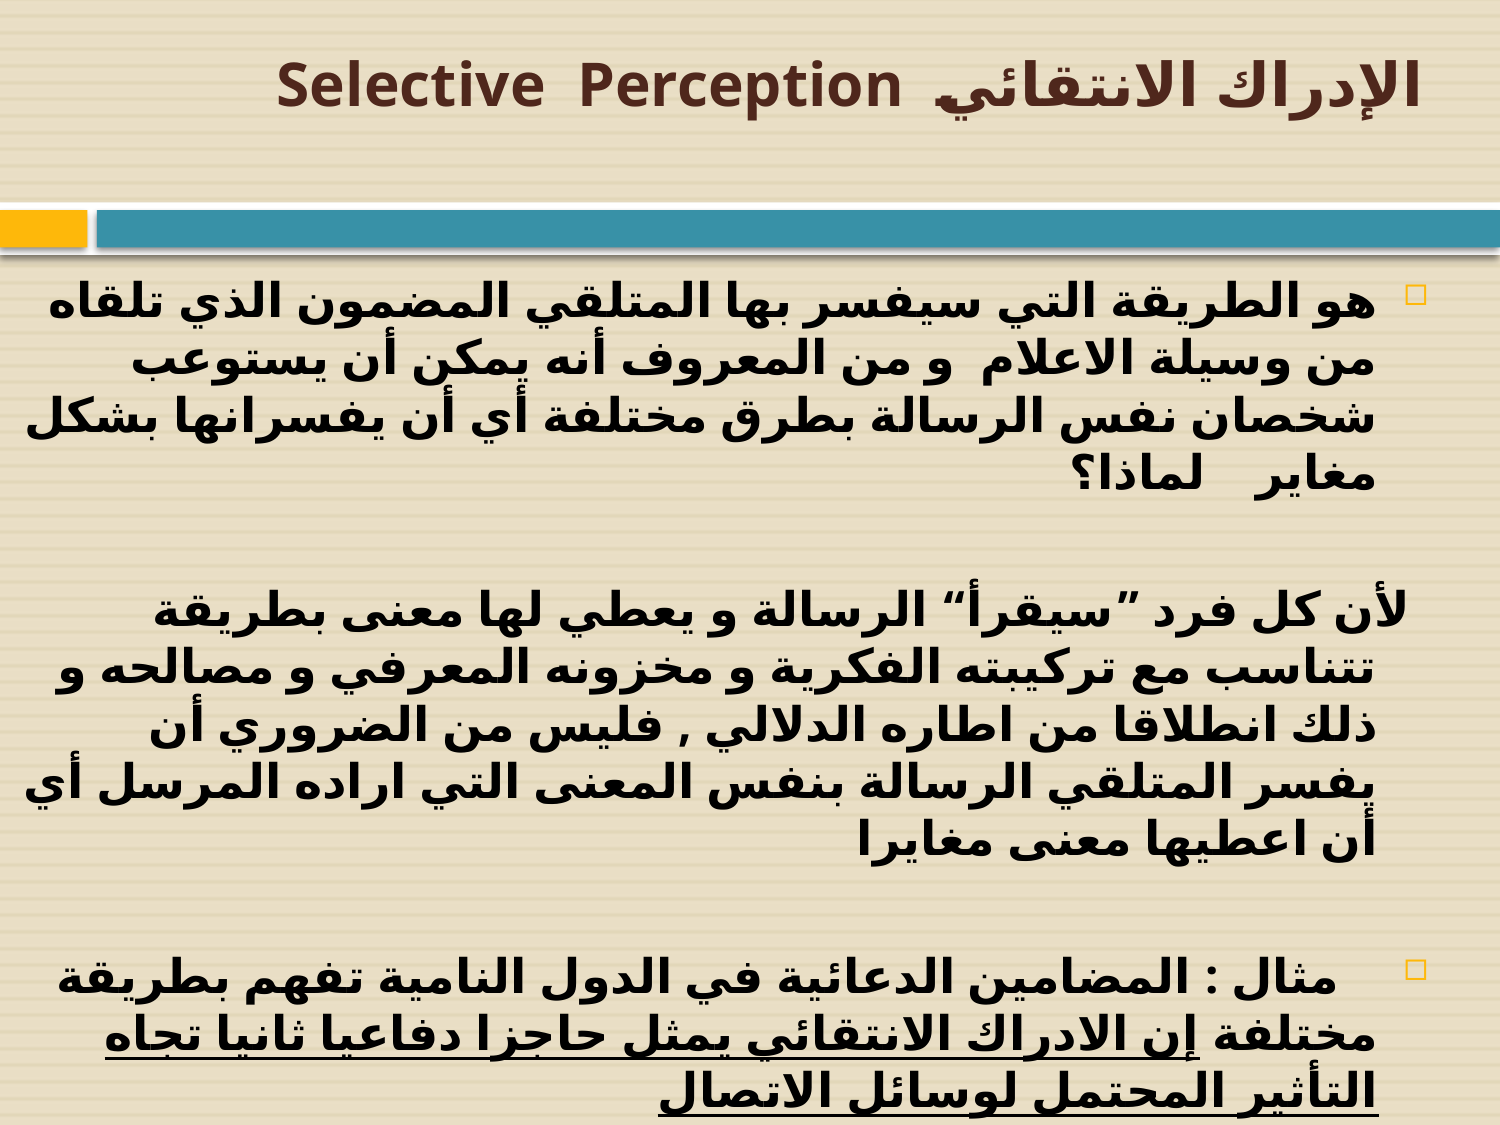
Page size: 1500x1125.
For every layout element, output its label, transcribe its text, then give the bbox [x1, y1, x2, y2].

title الإدراك الانتقائي Selective Perception [100, 37, 1438, 200]
list هو الطريقة التي سيفسر بها المتلقي المضمون الذي تلقاه من وسيلة الاعلام و من المعروف أنه يمكن أن يستوعب شخصان نفس الرسالة بطرق مختلفة أي أن يفسرانها بشكل مغاير لماذا؟ لأن كل فرد ”سيقرأ“ الرسالة و يعطي لها معنى بطريقة تتناسب مع تركيبته الفكرية و مخزونه المعرفي و مصالحه و ذلك انطلاقا من اطاره الدلالي , فليس من الضروري أن يفسر المتلقي الرسالة بنفس المعنى التي اراده المرسل أي أن اعطيها معنى مغايرا مثال : المضامين الدعائية في الدول النامية تفهم بطريقة مختلفة إن الادراك الانتقائي يمثل حاجزا دفاعيا ثانيا تجاه التأثير المحتمل لوسائل الاتصال [0, 262, 1438, 1125]
